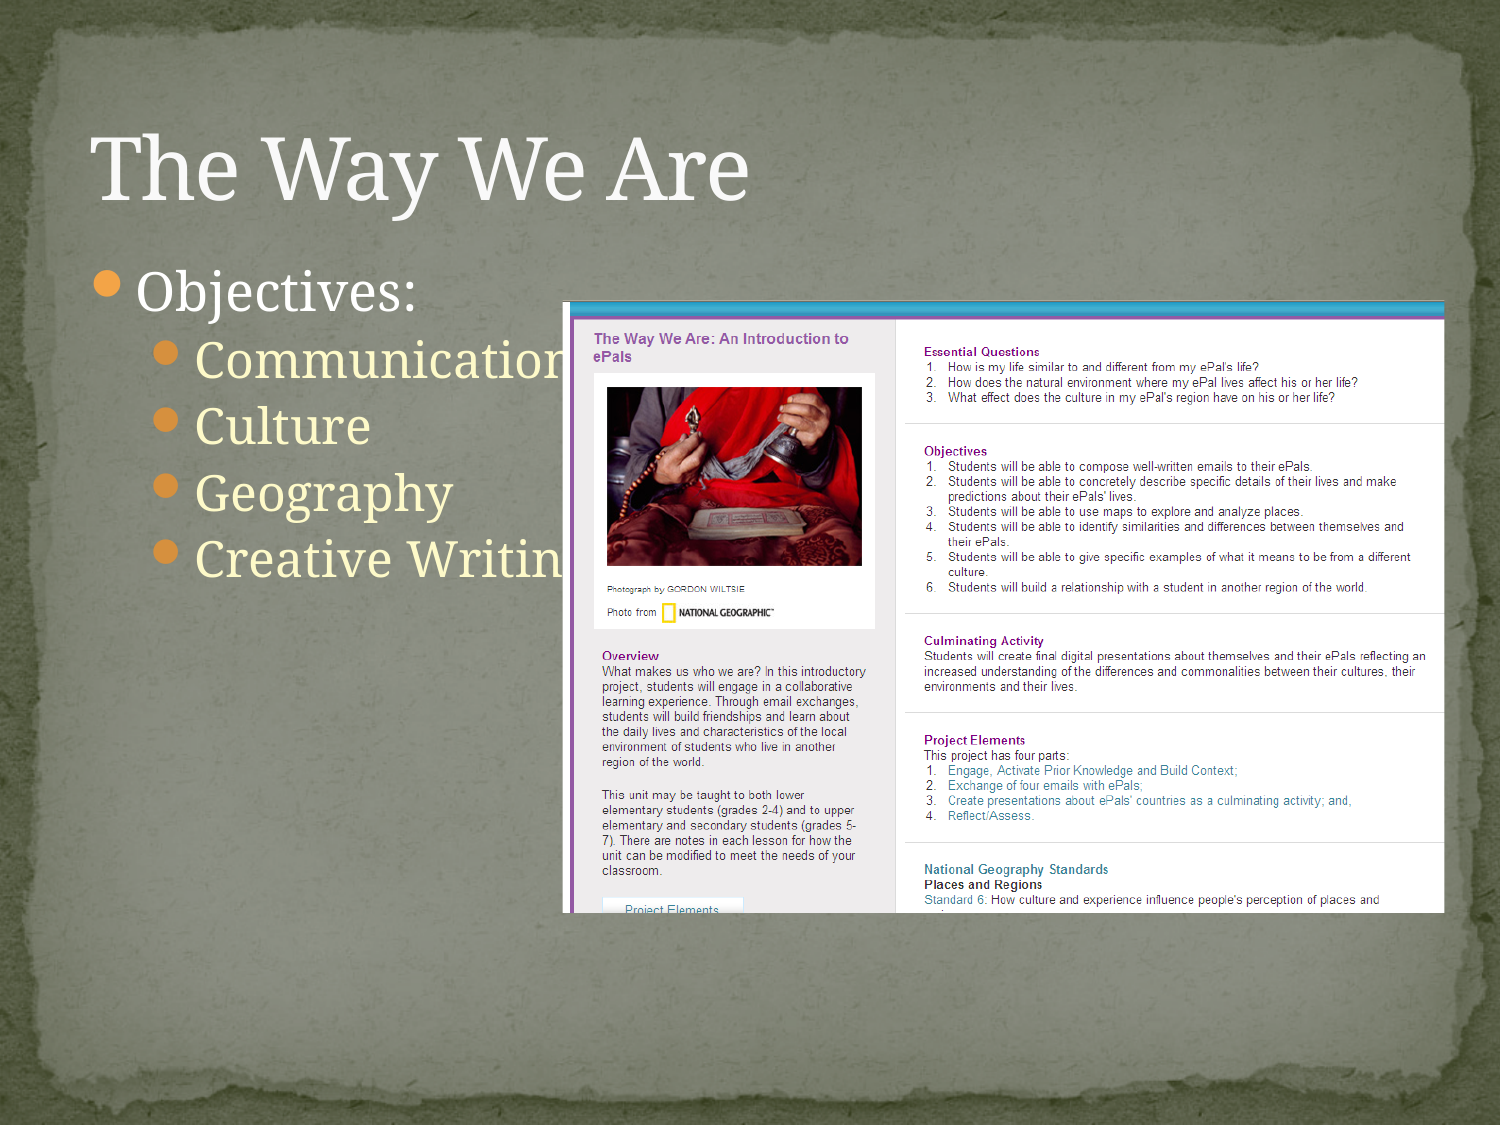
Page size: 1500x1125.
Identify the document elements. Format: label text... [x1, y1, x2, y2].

title The Way We Are [74, 24, 1425, 225]
picture [562, 300, 1445, 913]
list Objectives: Communication Culture Geography Creative Writing [75, 249, 1425, 1000]
